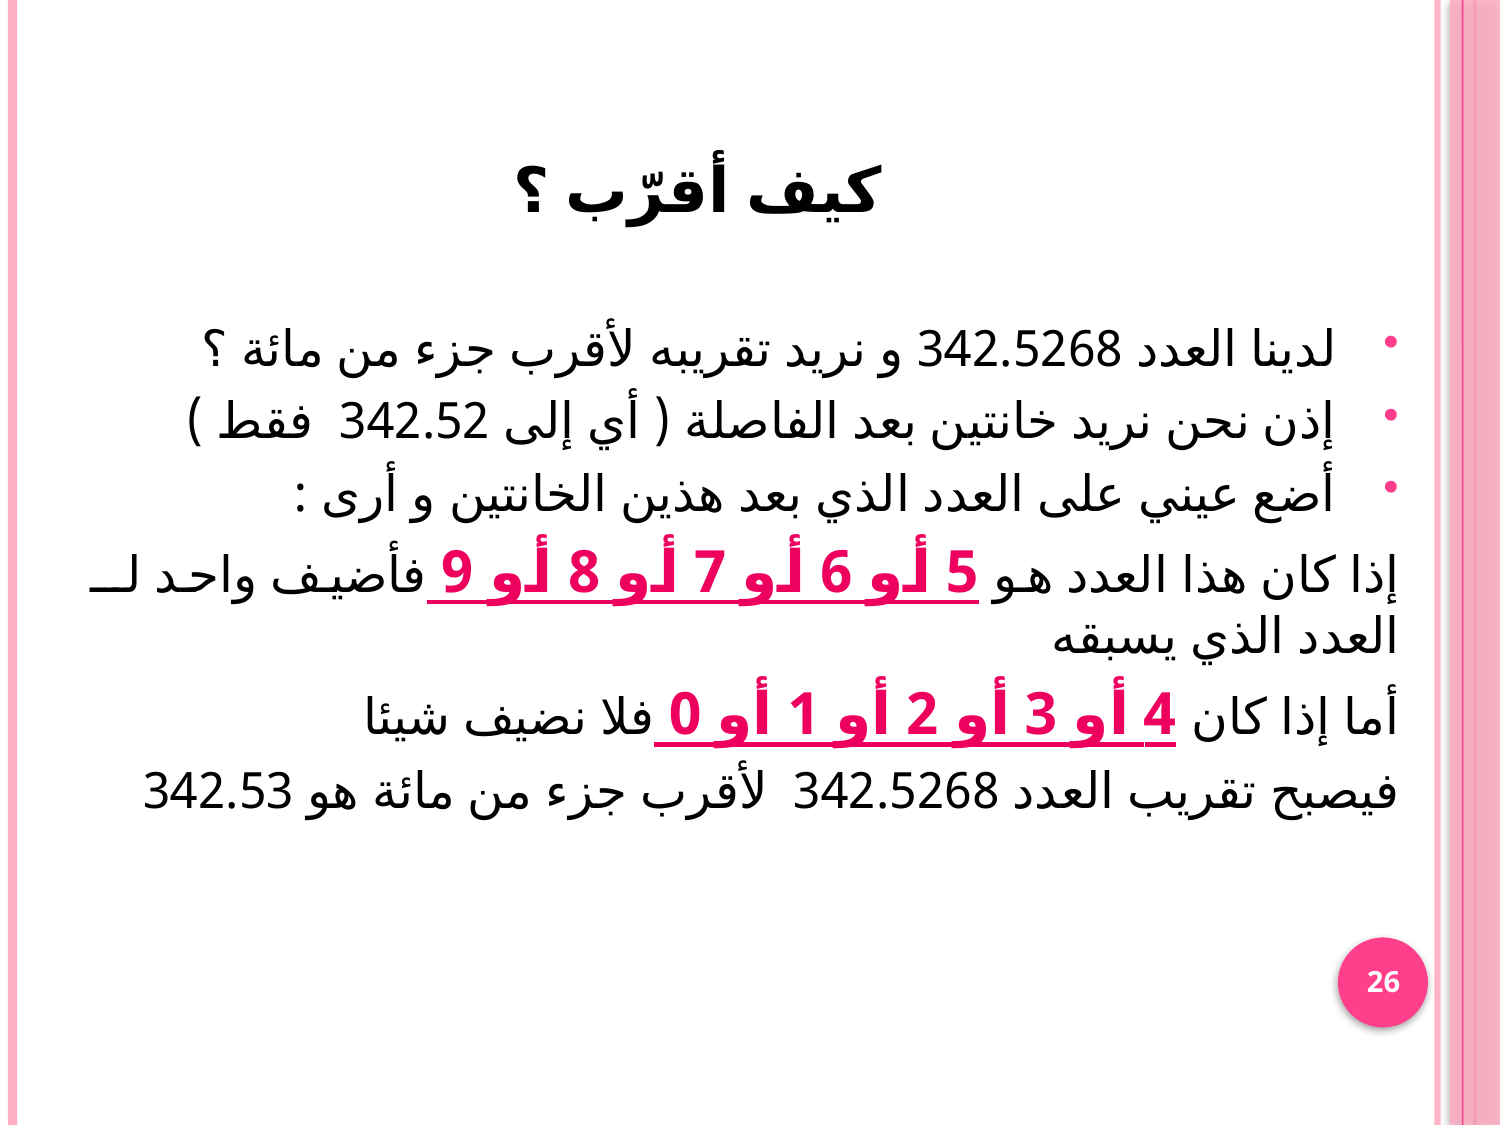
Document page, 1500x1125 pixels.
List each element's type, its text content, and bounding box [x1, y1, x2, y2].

slide_number 26 [1333, 940, 1434, 1027]
title كيف أقرّب ؟ [174, 45, 1300, 233]
list لدينا العدد 342.5268 و نريد تقريبه لأقرب جزء من مائة ؟ إذن نحن نريد خانتين بعد الفاصلة ( أي إلى 342.52 فقط ) أضع عيني على العدد الذي بعد هذين الخانتين و أرى : إذا كان هذا العدد هو 5 أو 6 أو 7 أو 8 أو 9 فأضيف واحد لــ العدد الذي يسبقه أما إذا كان 4 أو 3 أو 2 أو 1 أو 0 فلا نضيف شيئا فيصبح تقريب العدد 342.5268 لأقرب جزء من مائة هو 342.53 [75, 308, 1425, 1059]
